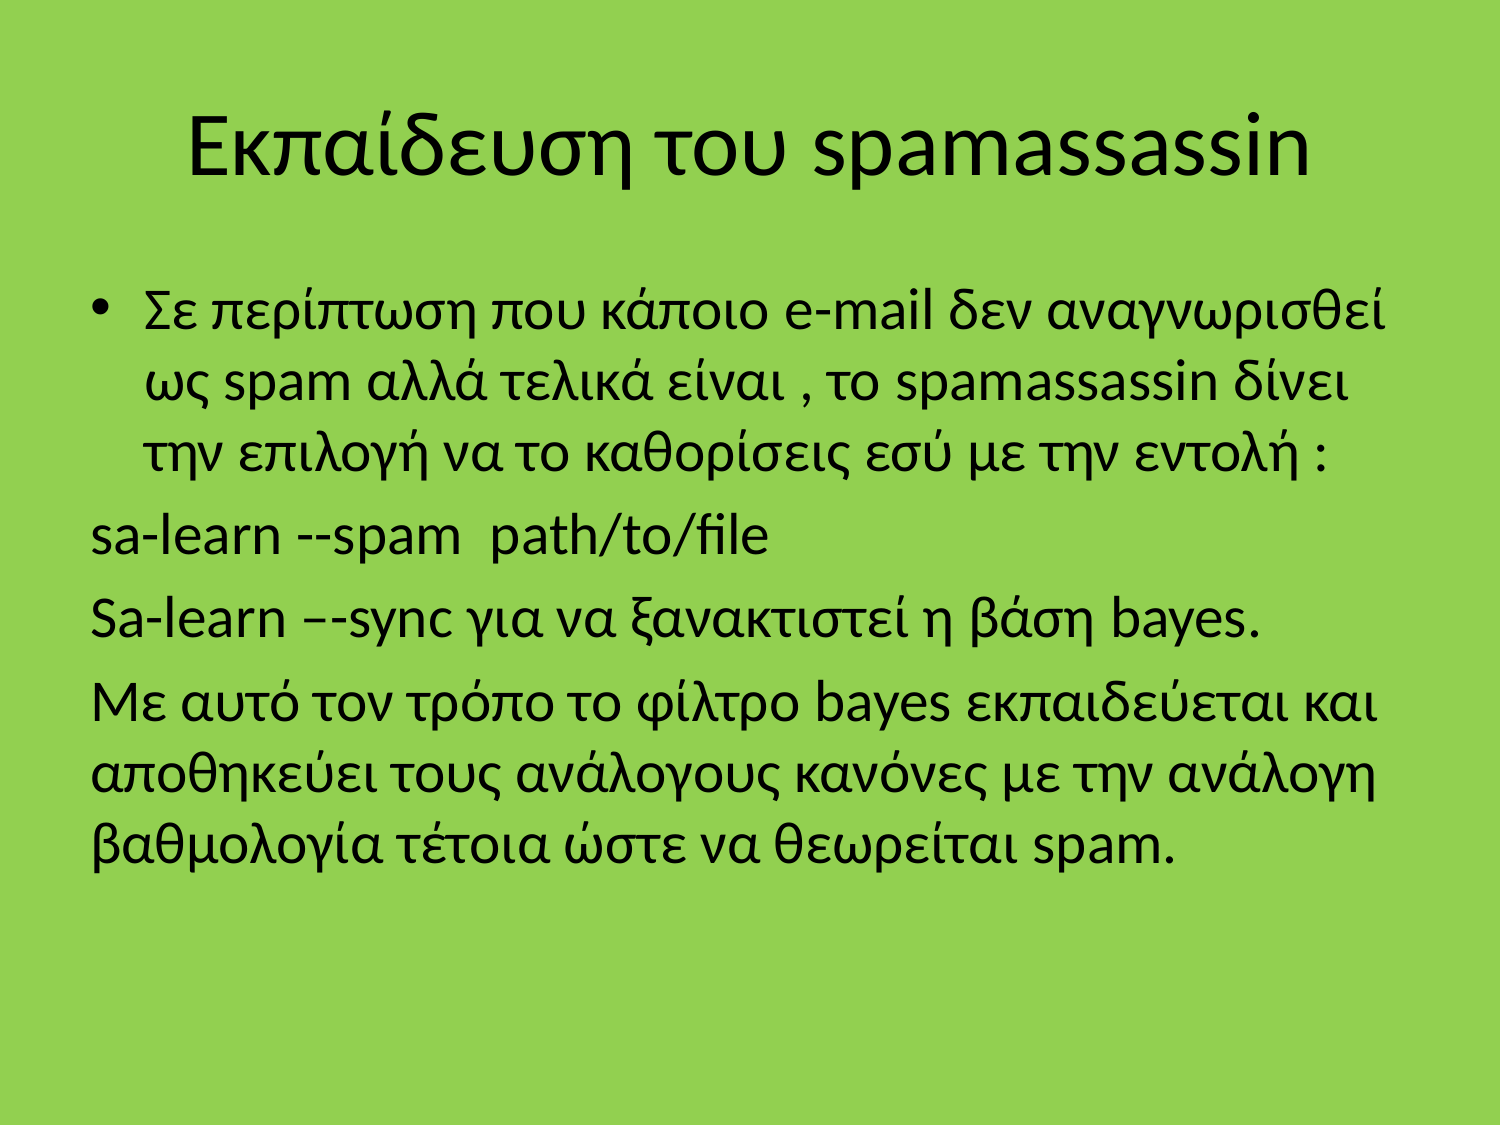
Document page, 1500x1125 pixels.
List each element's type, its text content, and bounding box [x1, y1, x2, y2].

title Εκπαίδευση του spamassassin [75, 45, 1425, 233]
list Σε περίπτωση που κάποιο e-mail δεν αναγνωρισθεί ως spam αλλά τελικά είναι , το spamassassin δίνει την επιλογή να το καθορίσεις εσύ με την εντολή : sa-learn --spam path/to/file Sa-learn –-sync για να ξανακτιστεί η βάση bayes. Mε αυτό τον τρόπο το φίλτρο bayes εκπαιδεύεται και αποθηκεύει τους ανάλογους κανόνες με την ανάλογη βαθμολογία τέτοια ώστε να θεωρείται spam. [75, 262, 1425, 1005]
